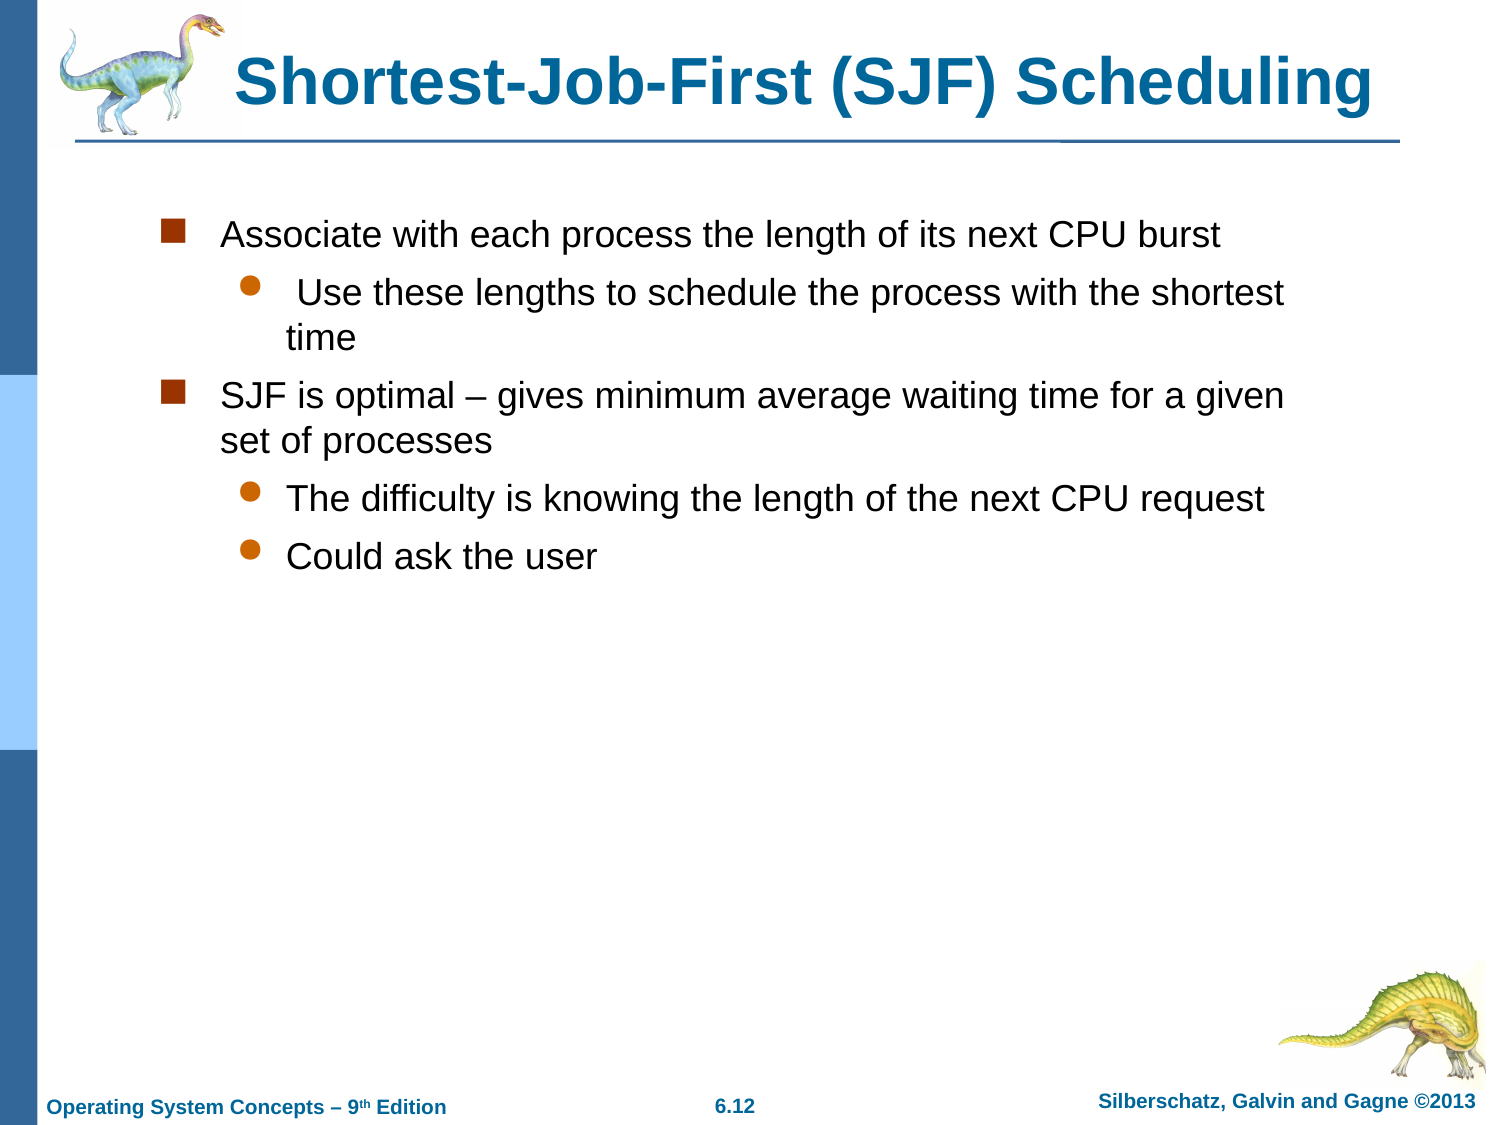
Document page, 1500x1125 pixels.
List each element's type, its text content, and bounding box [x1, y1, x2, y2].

picture [46, 0, 243, 149]
title Shortest-Job-First (SJF) Scheduling [173, 31, 1438, 126]
picture [1275, 959, 1486, 1090]
list Associate with each process the length of its next CPU burst Use these lengths to schedule the process with the shortest time SJF is optimal – gives minimum average waiting time for a given set of processes The difficulty is knowing the length of the next CPU request Could ask the user [148, 202, 1321, 946]
